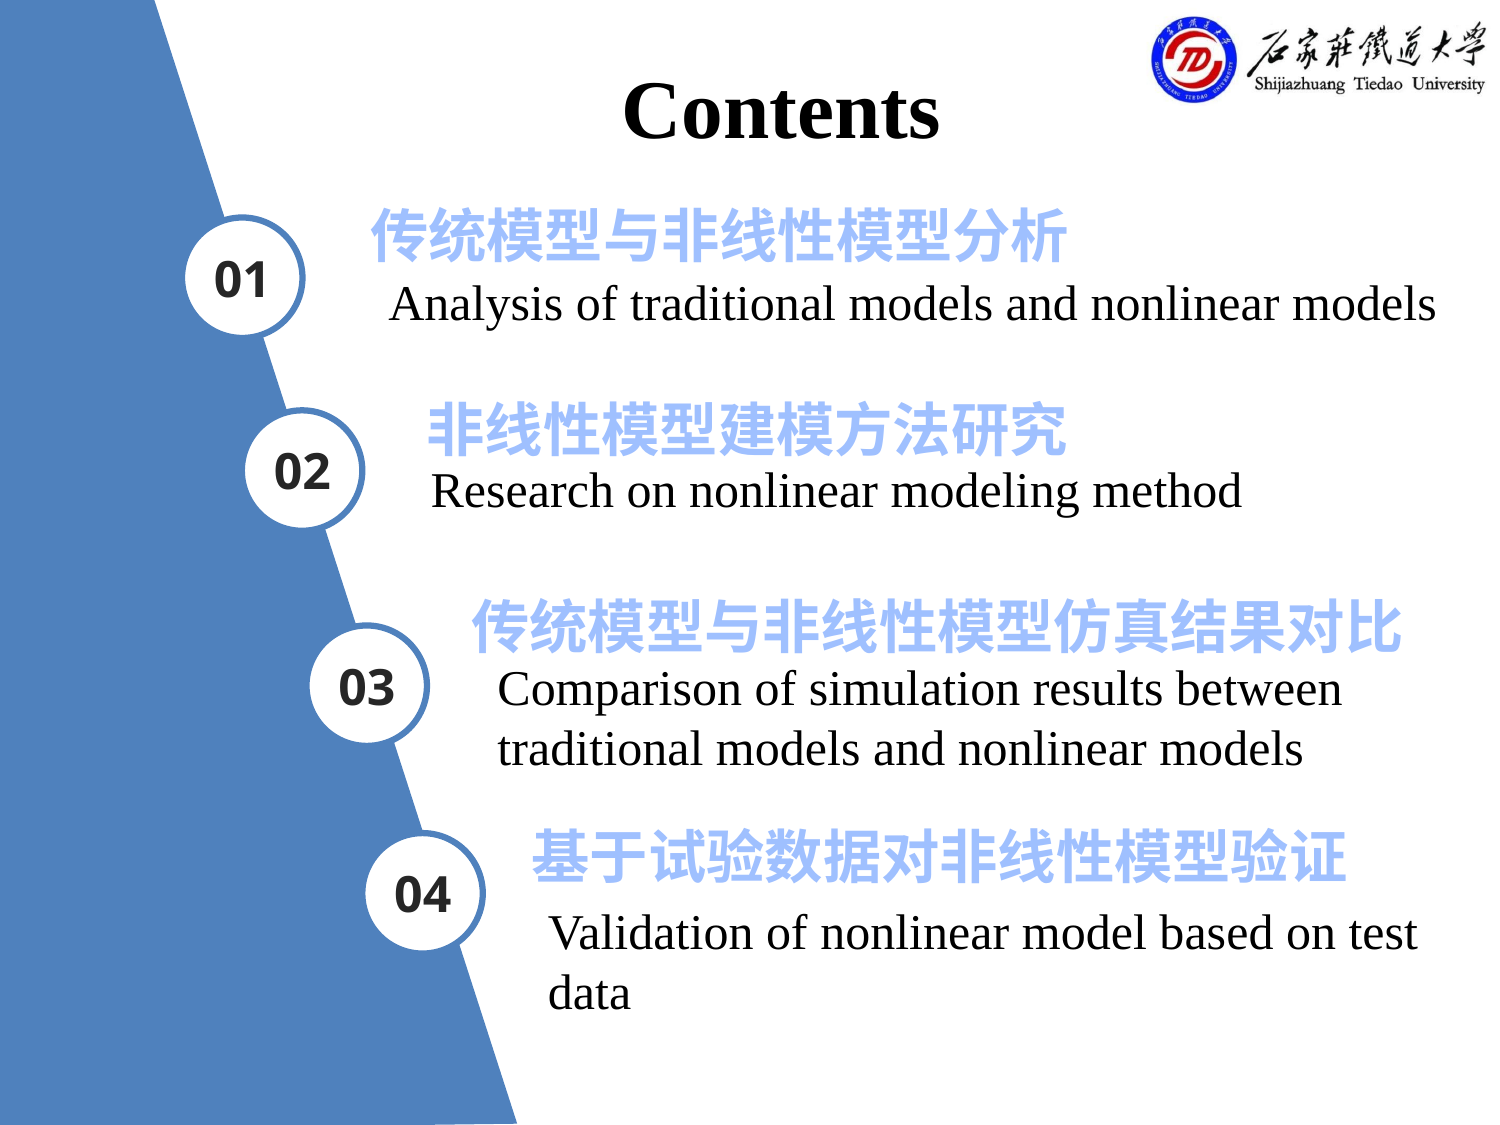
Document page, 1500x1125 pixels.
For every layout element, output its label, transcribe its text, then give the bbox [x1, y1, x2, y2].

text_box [362, 833, 483, 954]
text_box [306, 625, 427, 746]
text_box [0, 0, 519, 1125]
text_box Contents [398, 47, 1164, 163]
text_box Comparison of simulation results between traditional models and nonlinear models [482, 648, 1500, 783]
text_box 非线性模型建模方法研究 [412, 385, 1443, 471]
text_box Research on nonlinear modeling method [415, 450, 1319, 525]
text_box Analysis of traditional models and nonlinear models [373, 263, 1455, 339]
text_box 传统模型与非线性模型分析 [355, 191, 1370, 277]
text_box Validation of nonlinear model based on test data [533, 891, 1437, 1027]
picture [1138, 0, 1500, 106]
text_box 传统模型与非线性模型仿真结果对比 [456, 582, 1461, 668]
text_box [241, 410, 363, 531]
text_box 基于试验数据对非线性模型验证 [517, 812, 1453, 898]
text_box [181, 217, 303, 338]
